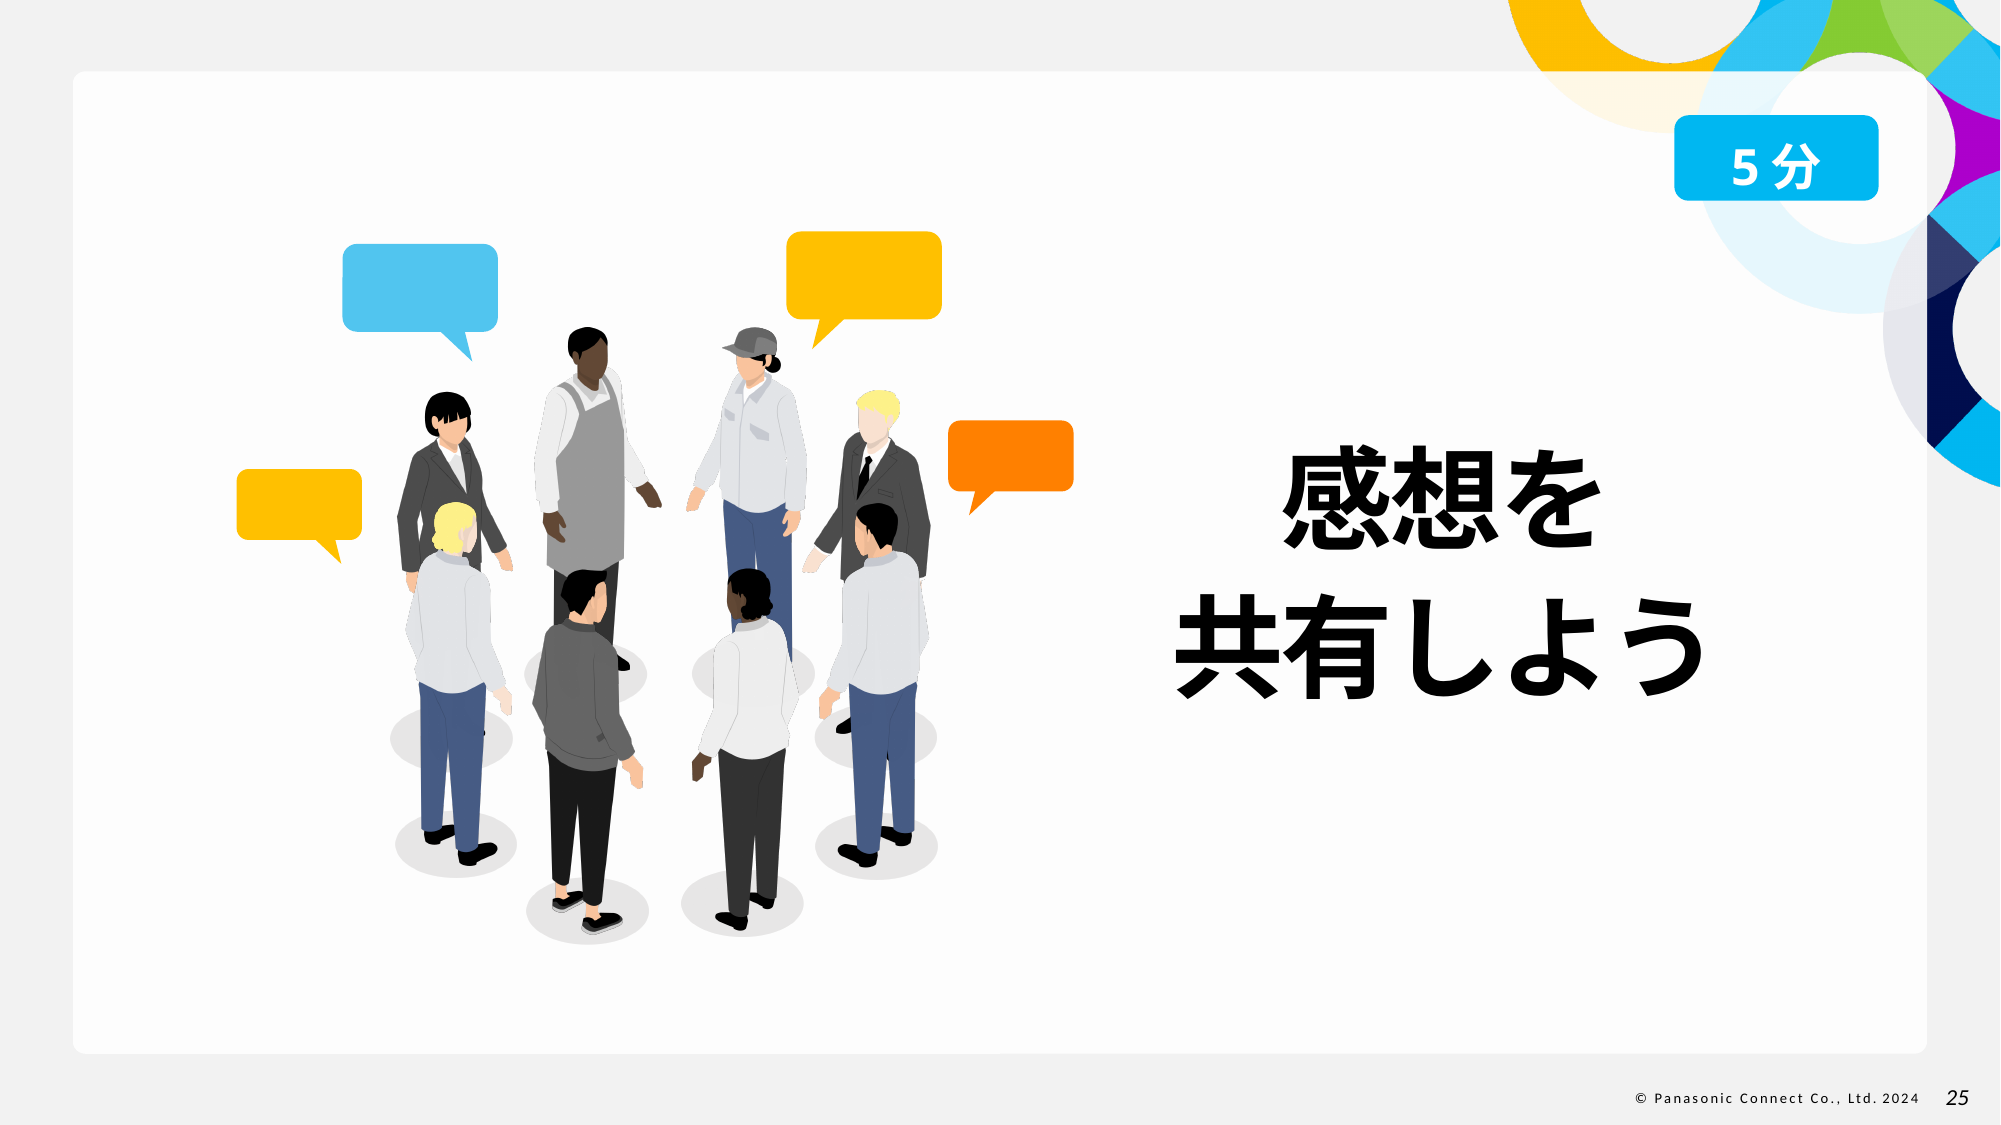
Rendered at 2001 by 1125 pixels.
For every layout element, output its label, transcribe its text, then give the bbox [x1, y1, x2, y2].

text_box 感想を 共有しよう [1074, 415, 1831, 713]
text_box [236, 231, 1074, 945]
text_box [1674, 115, 1879, 201]
picture [1436, 0, 2001, 563]
